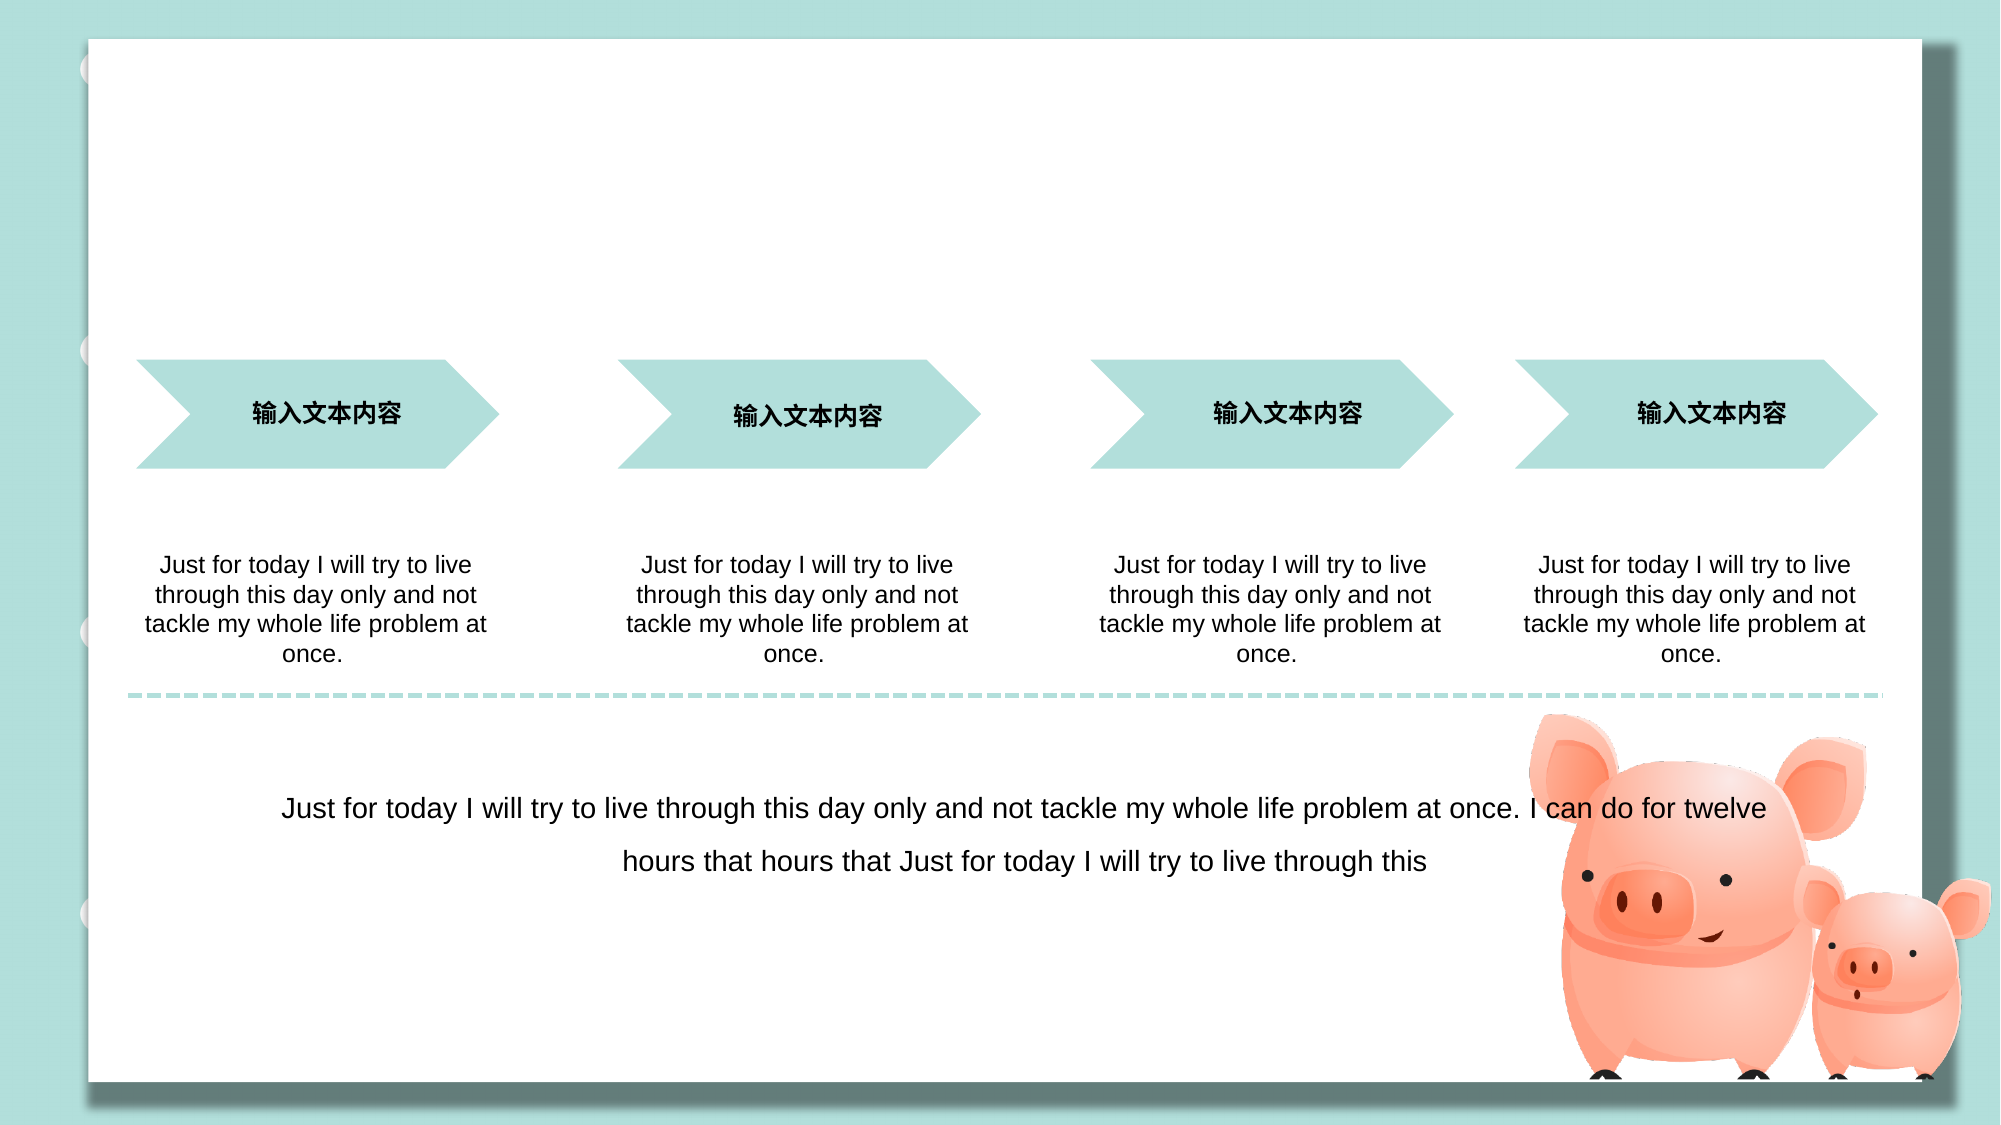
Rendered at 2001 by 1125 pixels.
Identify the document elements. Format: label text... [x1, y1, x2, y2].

text_box [1080, 355, 1461, 473]
text_box Just for today I will try to live through this day only and not tackle my whole life problem at once. [1068, 540, 1474, 695]
text_box Just for today I will try to live through this day only and not tackle my whole life problem at once. [1068, 696, 1474, 706]
text_box [87, 38, 1923, 1083]
text_box [607, 355, 988, 473]
text_box Just for today I will try to live through this day only and not tackle my whole life problem at once. [595, 540, 1001, 695]
text_box Just for today I will try to live through this day only and not tackle my whole life problem at once. [595, 696, 1001, 706]
text_box Just for today I will try to live through this day only and not tackle my whole life problem at once. I can do for twelve hours that hours that Just for today I will try to live through this [251, 764, 1522, 885]
text_box [125, 355, 506, 473]
text_box [1504, 355, 1885, 473]
text_box Just for today I will try to live through this day only and not tackle my whole life problem at once. [1492, 540, 1898, 706]
text_box 输入文本内容 [718, 392, 899, 438]
text_box 输入文本内容 [1623, 390, 1803, 436]
text_box Just for today I will try to live through this day only and not tackle my whole life problem at once. [113, 540, 519, 706]
text_box 输入文本内容 [237, 390, 418, 436]
picture [0, 0, 2001, 1125]
text_box 输入文本内容 [1198, 390, 1379, 436]
